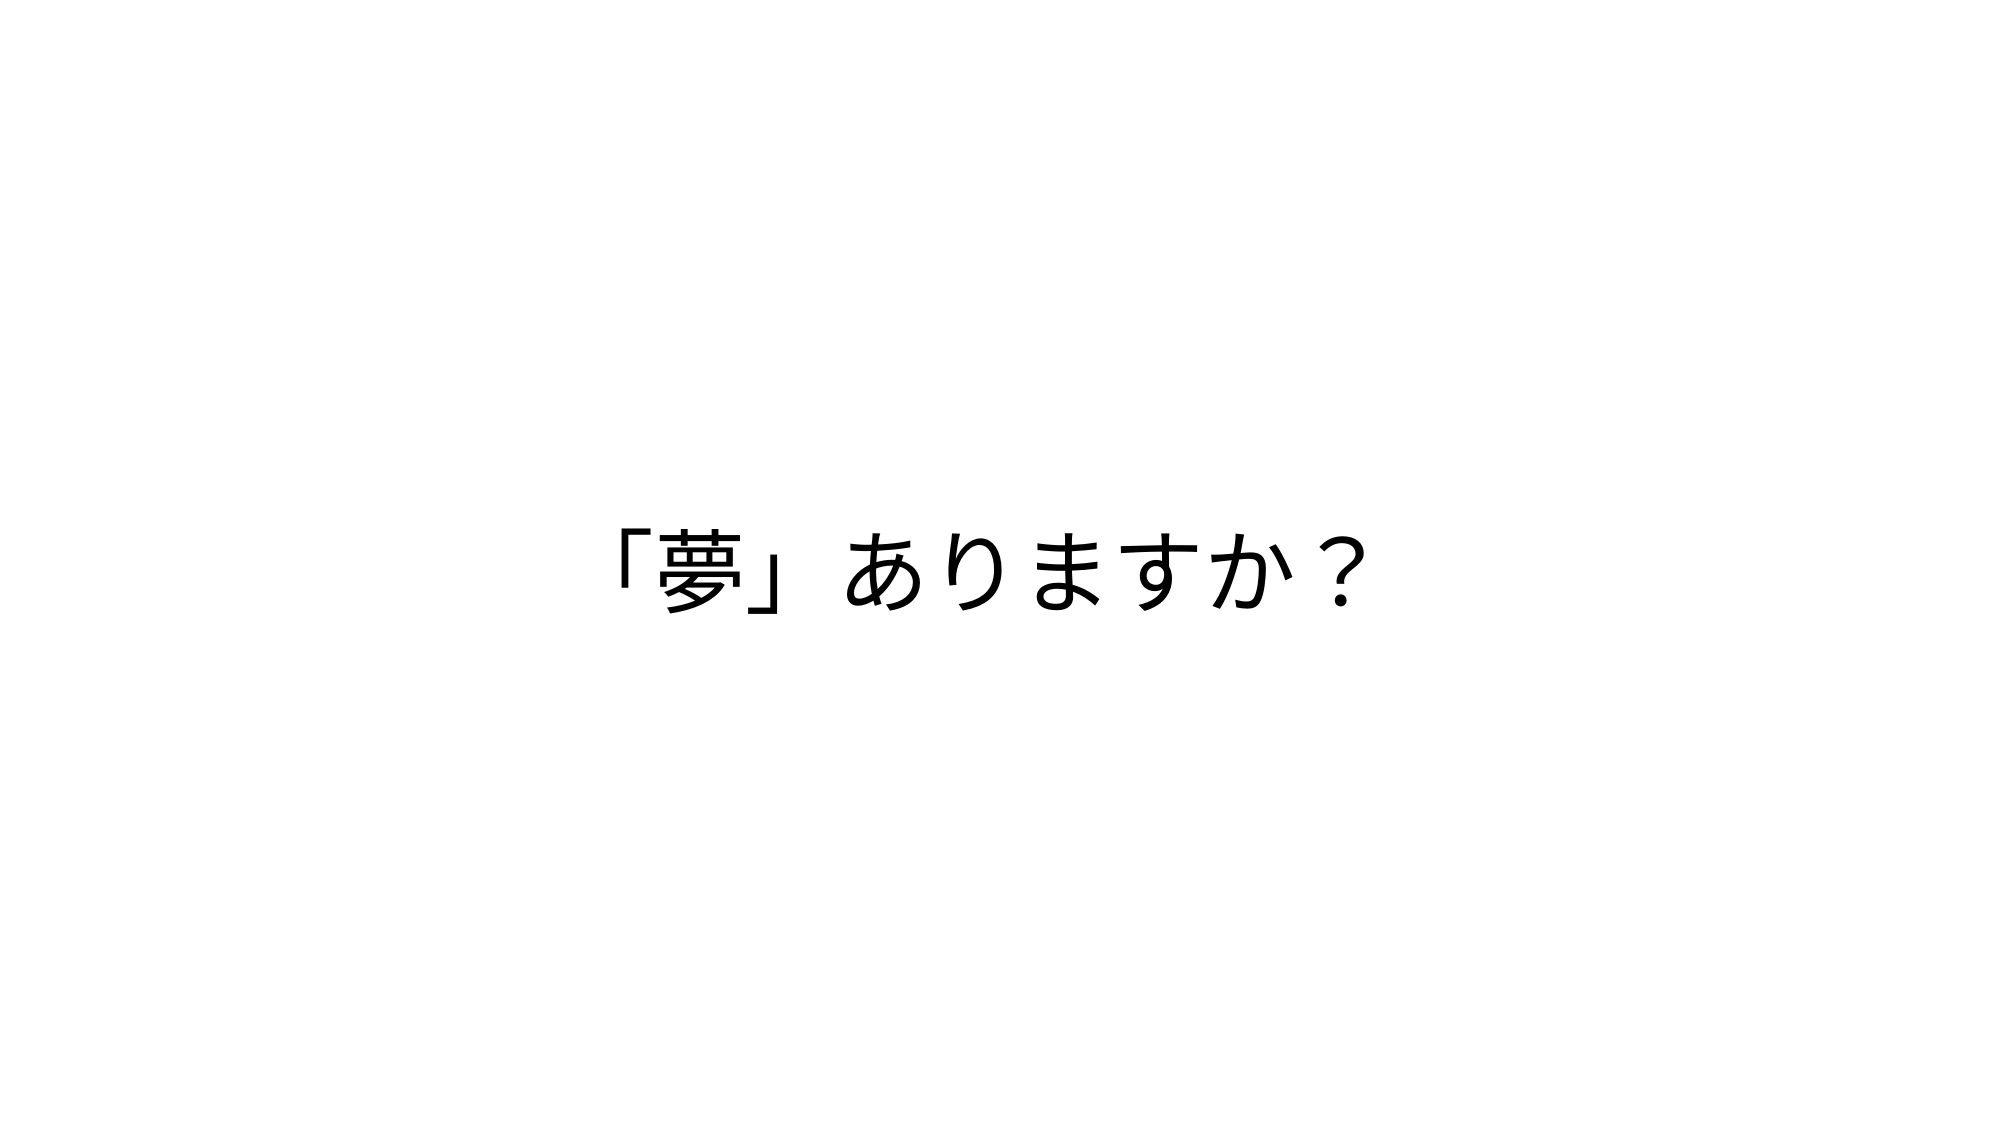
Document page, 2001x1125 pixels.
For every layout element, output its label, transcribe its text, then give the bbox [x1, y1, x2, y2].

title 「夢」ありますか？ [112, 468, 1838, 686]
